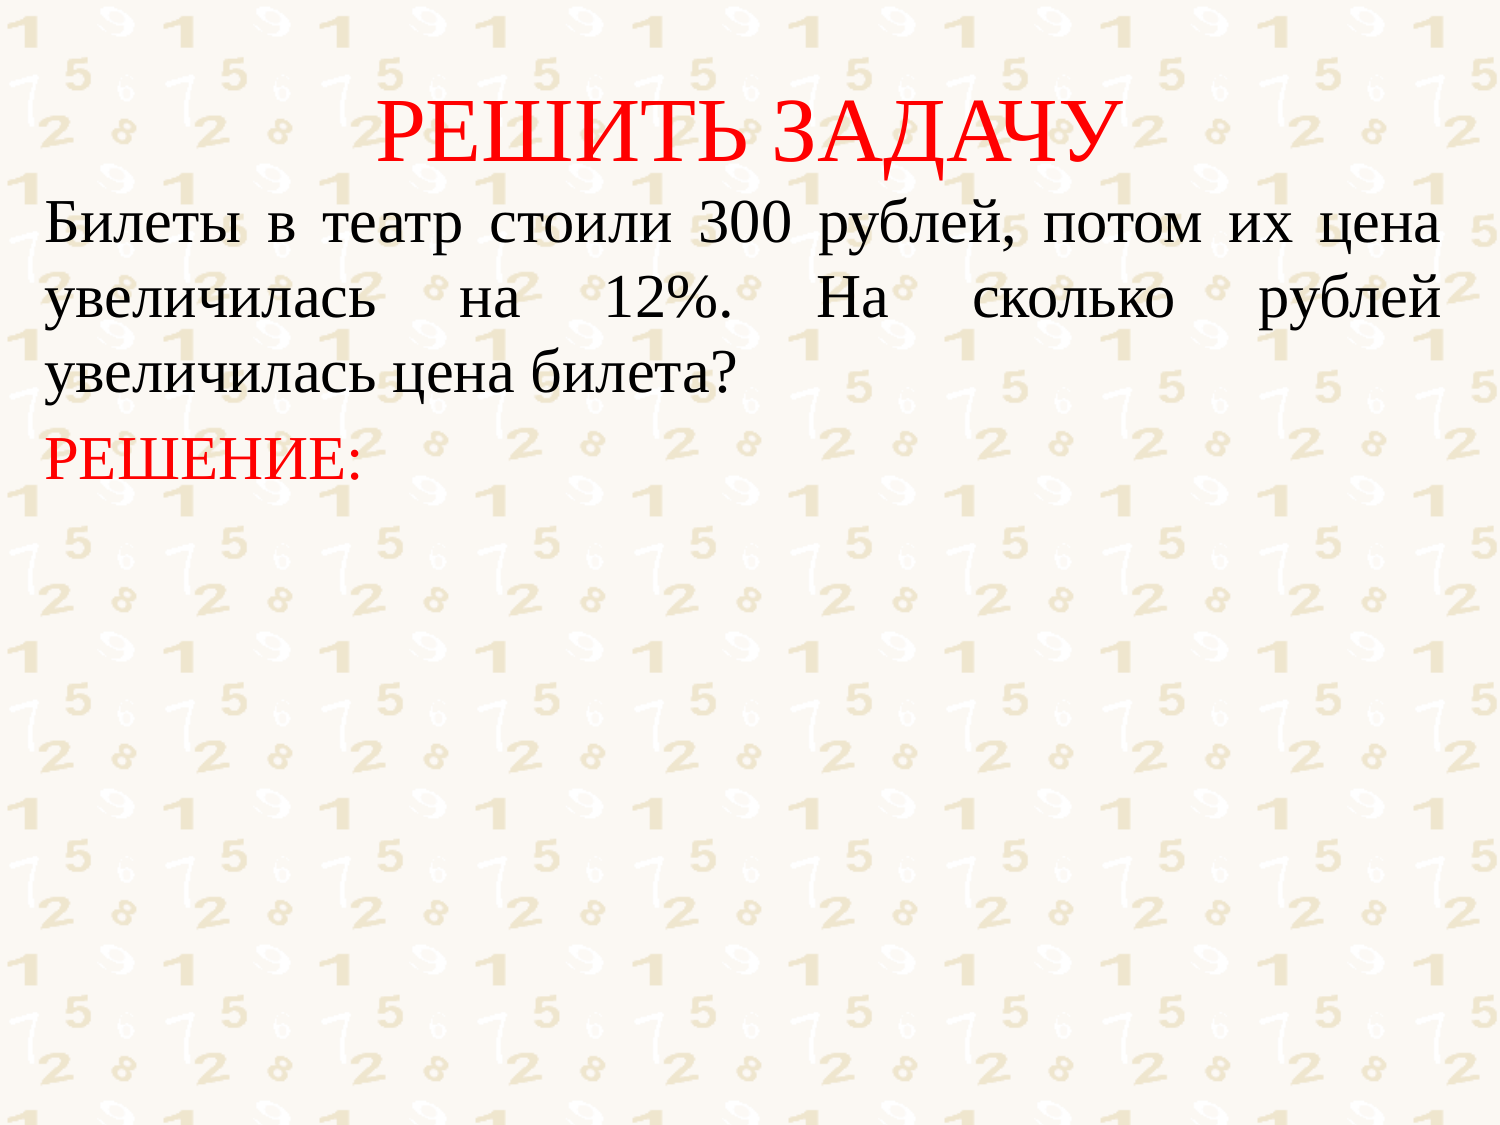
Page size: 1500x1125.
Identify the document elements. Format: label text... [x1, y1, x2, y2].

list Билеты в театр стоили 300 рублей, потом их цена увеличилась на 12%. На сколько рублей увеличилась цена билета? РЕШЕНИЕ: [29, 172, 1459, 848]
title РЕШИТЬ ЗАДАЧУ [112, 30, 1388, 172]
picture [0, 0, 1500, 1125]
